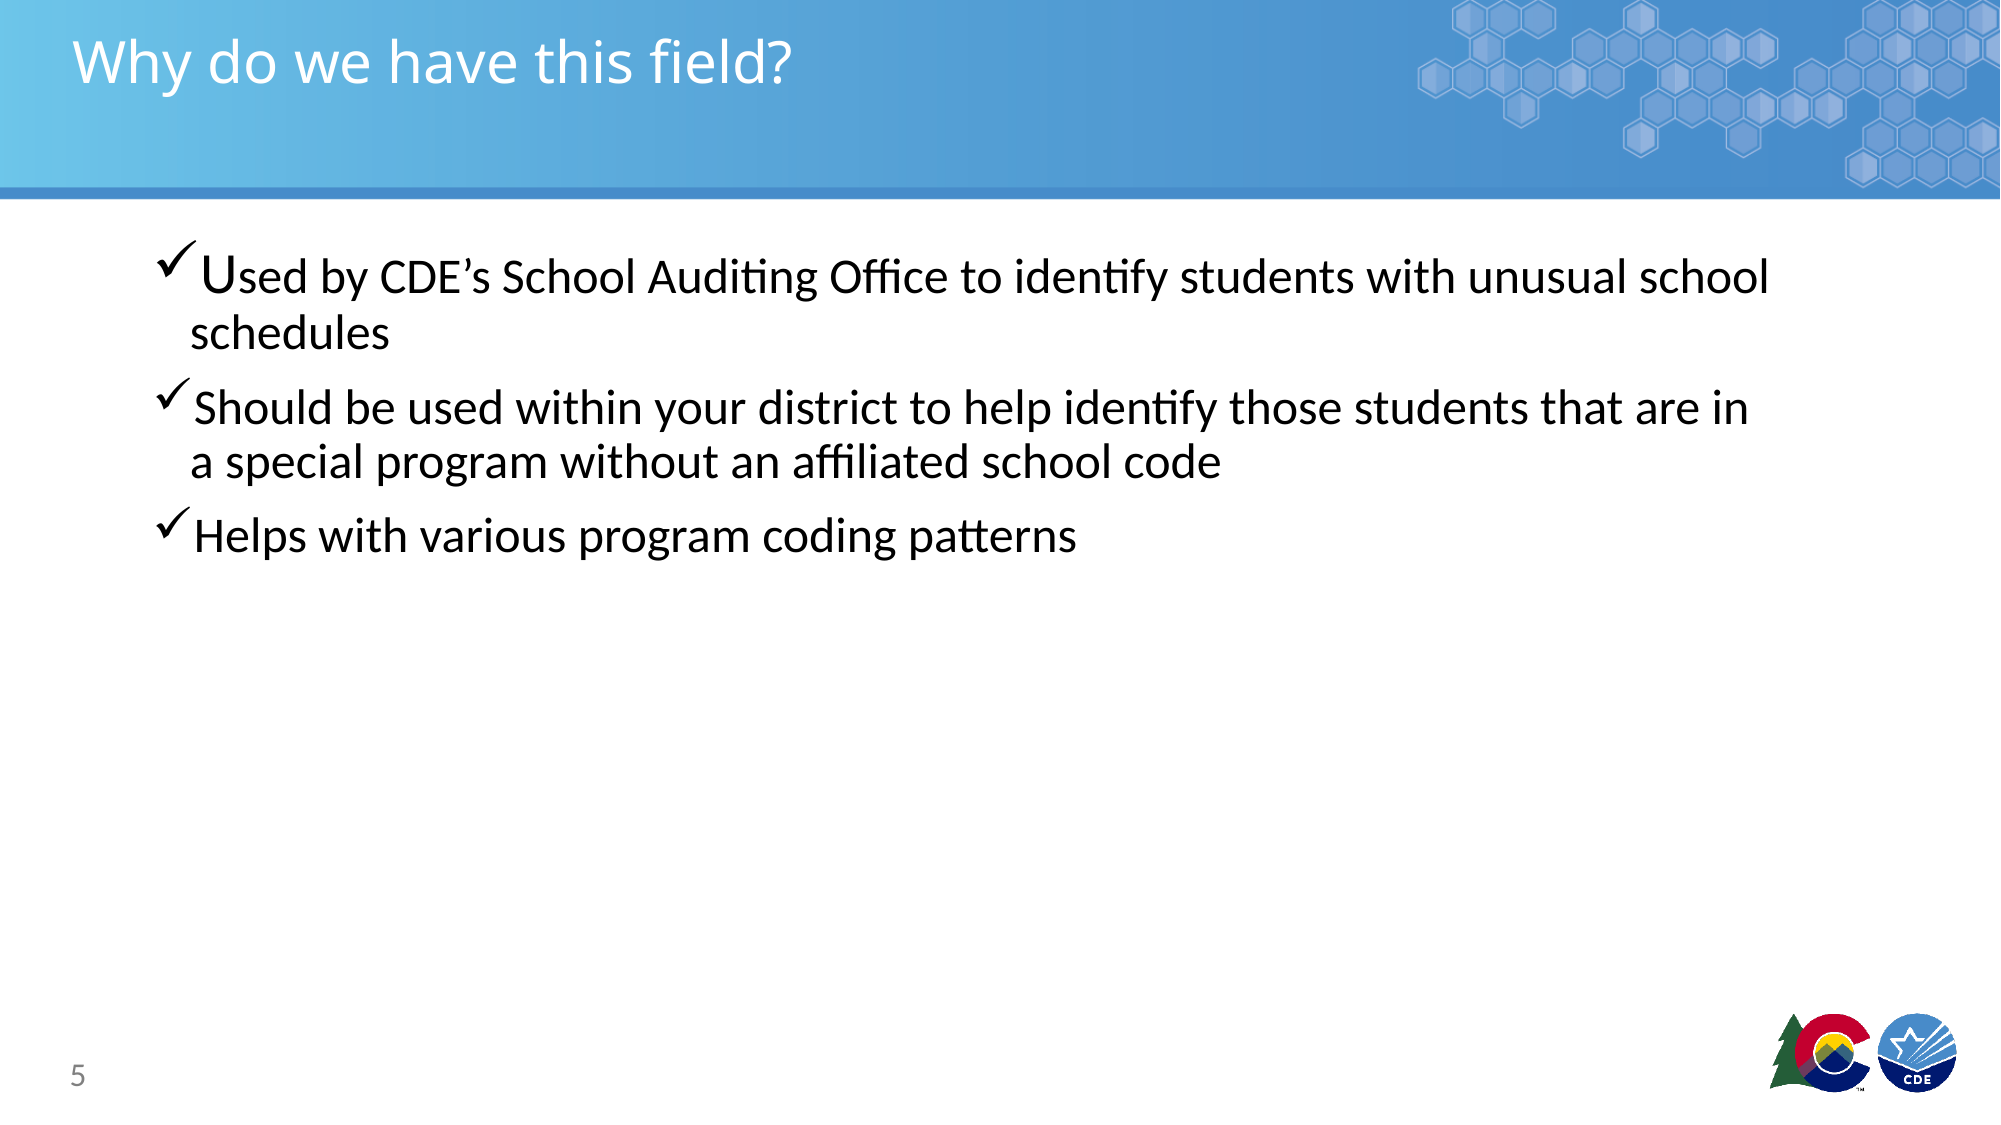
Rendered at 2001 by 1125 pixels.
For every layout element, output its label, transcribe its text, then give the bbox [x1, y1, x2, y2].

title Why do we have this field? [72, 33, 1396, 182]
list Used by CDE’s School Auditing Office to identify students with unusual school schedules Should be used within your district to help identify those students that are in a special program without an affiliated school code Helps with various program coding patterns [137, 235, 1800, 969]
picture [0, 0, 2000, 200]
slide_number 5 [54, 1042, 505, 1103]
picture [1768, 1012, 1957, 1093]
